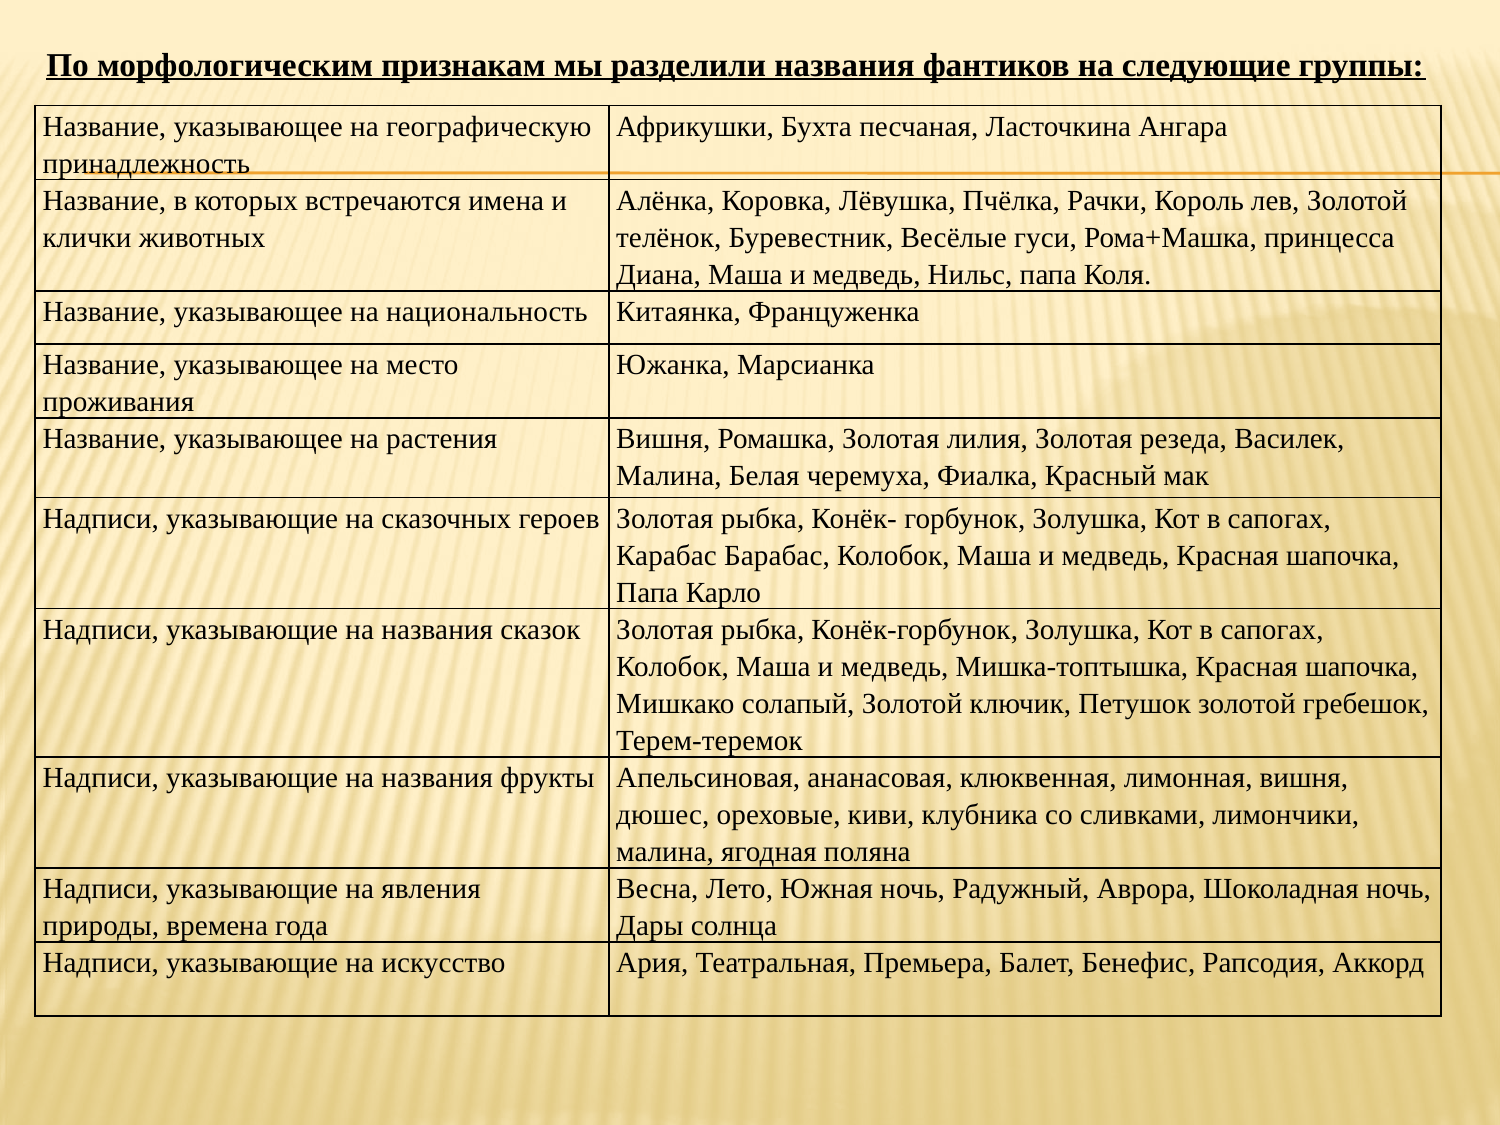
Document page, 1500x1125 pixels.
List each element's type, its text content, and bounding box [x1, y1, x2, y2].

table_cell Южанка, Марсианка [610, 345, 1440, 417]
table_header Название, указывающее на географическую принадлежность [36, 106, 608, 179]
table_cell Надписи, указывающие на явления природы, времена года [36, 869, 608, 941]
table_header Африкушки, Бухта песчаная, Ласточкина Ангара [610, 106, 1440, 179]
table_cell Название, указывающее на растения [36, 419, 608, 497]
table_cell Алёнка, Коровка, Лёвушка, Пчёлка, Рачки, Король лев, Золотой телёнок, Буревестник, Весёлые гуси, Рома+Машка, принцесса Диана, Маша и медведь, Нильс, папа Коля. [610, 180, 1440, 290]
table_cell Золотая рыбка, Конёк-горбунок, Золушка, Кот в сапогах, Колобок, Маша и медведь, Мишка-топтышка, Красная шапочка, Мишкако солапый, Золотой ключик, Петушок золотой гребешок, Терем-теремок [610, 609, 1440, 756]
table_cell Ария, Театральная, Премьера, Балет, Бенефис, Рапсодия, Аккорд [610, 943, 1440, 1015]
table_cell Надписи, указывающие на искусство [36, 943, 608, 1015]
table_cell Надписи, указывающие на названия фрукты [36, 758, 608, 867]
table_cell Апельсиновая, ананасовая, клюквенная, лимонная, вишня, дюшес, ореховые, киви, клубника со сливками, лимончики, малина, ягодная поляна [610, 758, 1440, 867]
table_cell Надписи, указывающие на названия сказок [36, 609, 608, 756]
table_cell Золотая рыбка, Конёк- горбунок, Золушка, Кот в сапогах, Карабас Барабас, Колобок, Маша и медведь, Красная шапочка, Папа Карло [610, 498, 1440, 608]
table_cell Название, в которых встречаются имена и клички животных [36, 180, 608, 290]
table_cell Название, указывающее на место проживания [36, 345, 608, 417]
table_cell Весна, Лето, Южная ночь, Радужный, Аврора, Шоколадная ночь, Дары солнца [610, 869, 1440, 941]
table_cell Название, указывающее на национальность [36, 292, 608, 343]
table_cell Китаянка, Француженка [610, 292, 1440, 343]
table_cell Надписи, указывающие на сказочных героев [36, 498, 608, 608]
text_box По морфологическим признакам мы разделили названия фантиков на следующие группы: [31, 35, 1441, 91]
table_cell Вишня, Ромашка, Золотая лилия, Золотая резеда, Василек, Малина, Белая черемуха, Фиалка, Красный мак [610, 419, 1440, 497]
